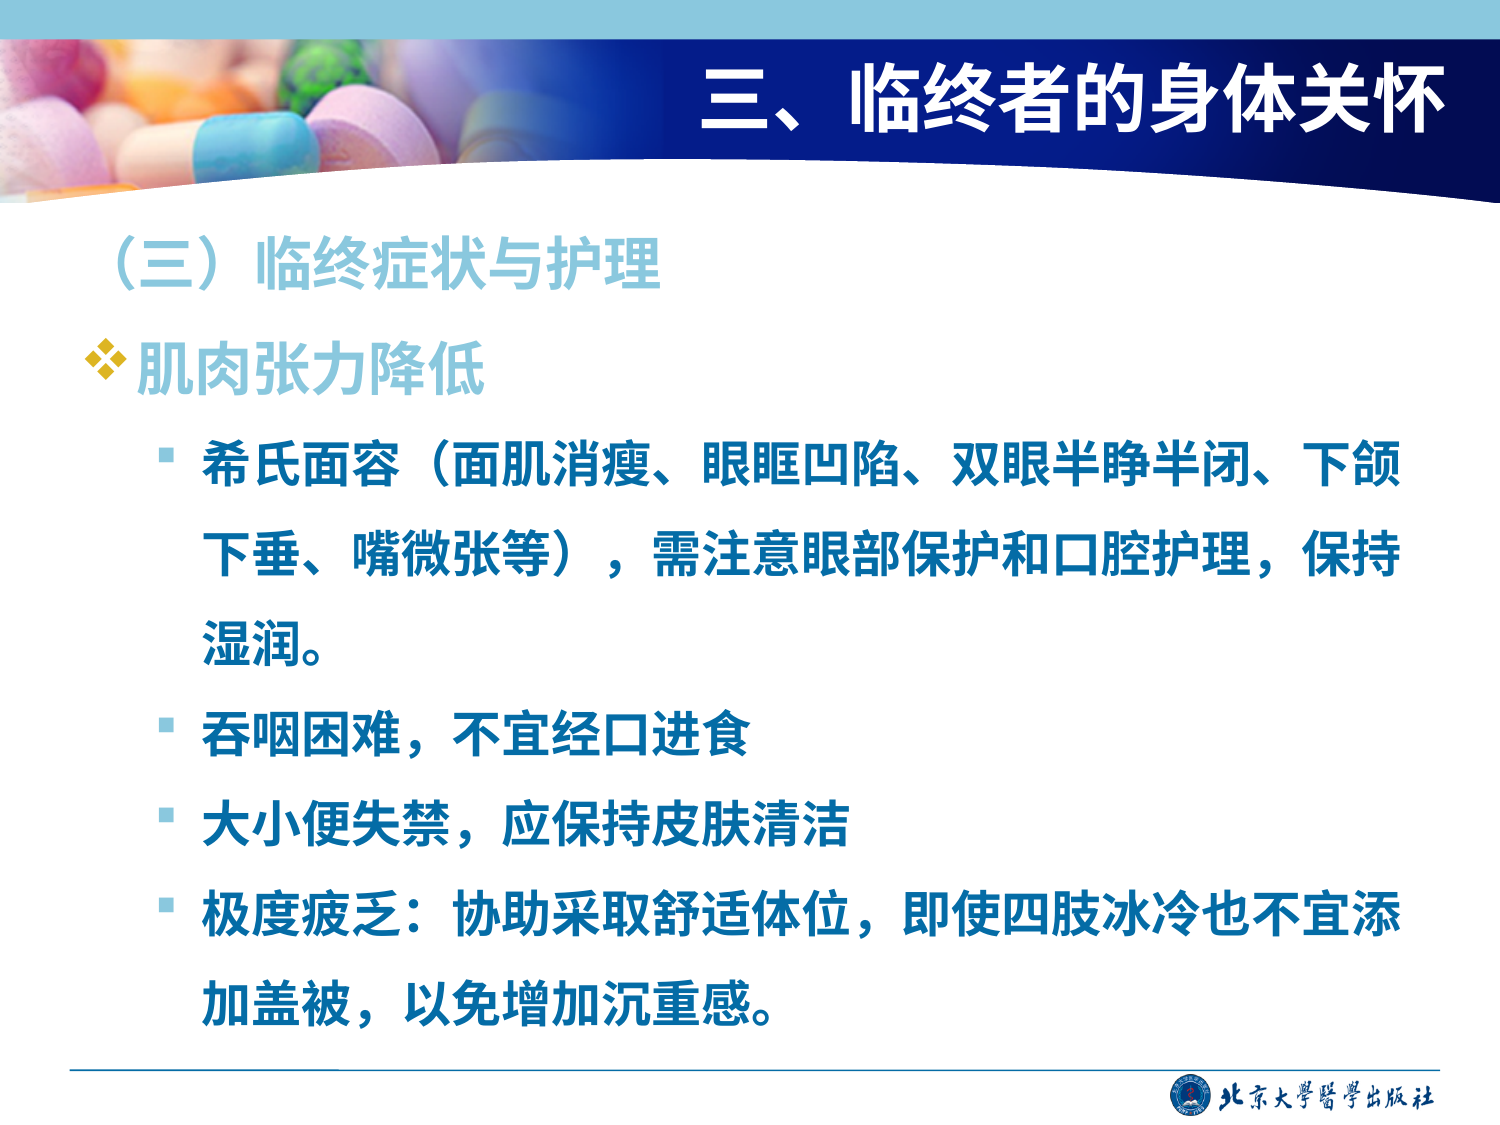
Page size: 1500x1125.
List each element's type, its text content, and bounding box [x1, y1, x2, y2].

picture [1170, 1074, 1436, 1118]
title 三、临终者的身体关怀 [137, 49, 1463, 143]
list （三）临终症状与护理 肌肉张力降低 希氏面容（面肌消瘦、眼眶凹陷、双眼半睁半闭、下颌下垂、嘴微张等），需注意眼部保护和口腔护理，保持湿润。 吞咽困难，不宜经口进食 大小便失禁，应保持皮肤清洁 极度疲乏：协助采取舒适体位，即使四肢冰冷也不宜添加盖被，以免增加沉重感。 [64, 184, 1448, 1071]
picture [0, 40, 1500, 203]
